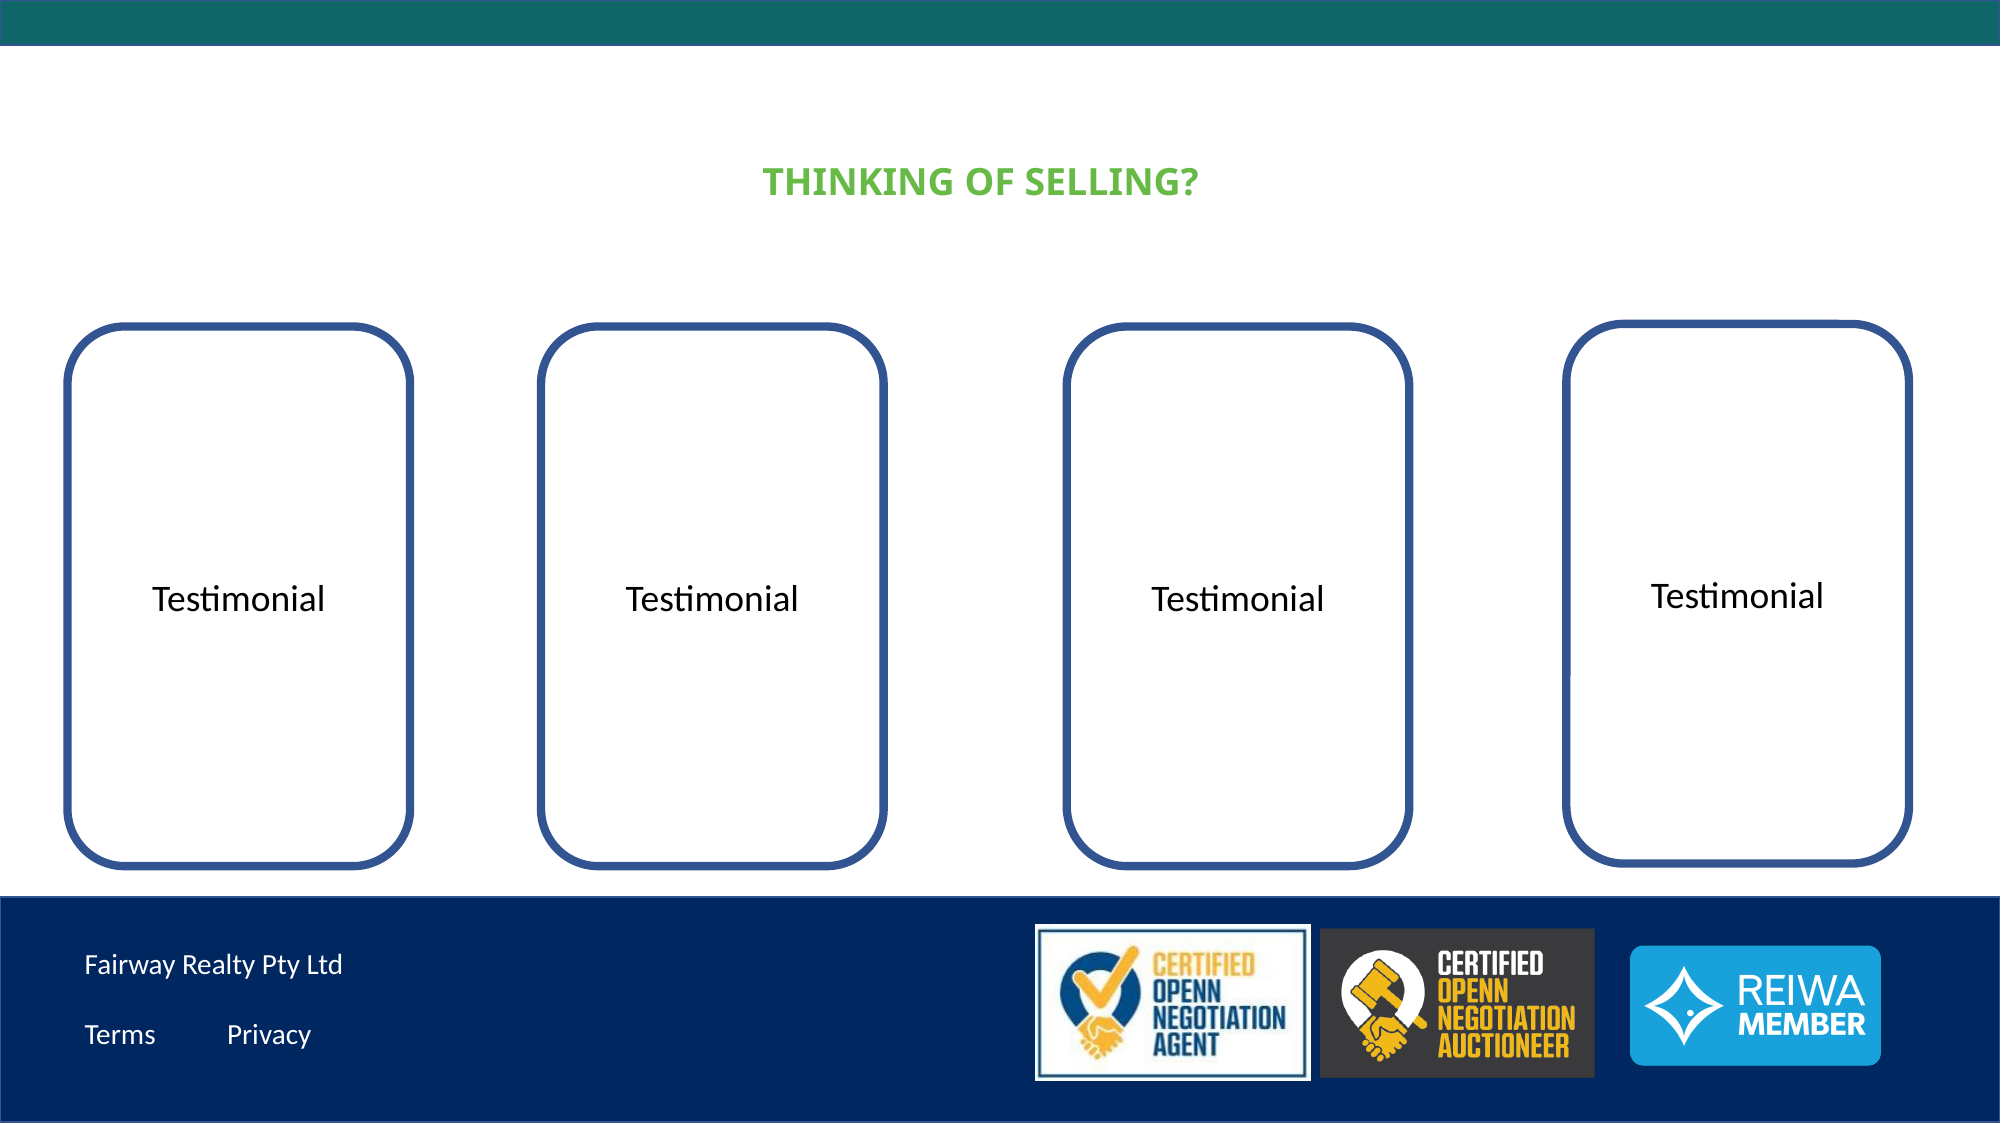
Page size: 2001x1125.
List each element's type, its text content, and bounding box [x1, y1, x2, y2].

text_box Testimonial [1565, 322, 1910, 865]
text_box Testimonial [1065, 325, 1411, 868]
text_box [0, 0, 2000, 46]
picture [1630, 945, 1881, 1066]
text_box Testimonial [539, 325, 885, 868]
text_box Fairway Realty Pty Ltd Terms Privacy [69, 937, 507, 1058]
text_box THINKING OF SELLING? [480, 145, 1483, 211]
picture [1319, 928, 1595, 1078]
text_box Testimonial [66, 325, 412, 868]
picture [1035, 924, 1311, 1081]
text_box [0, 896, 2000, 1123]
